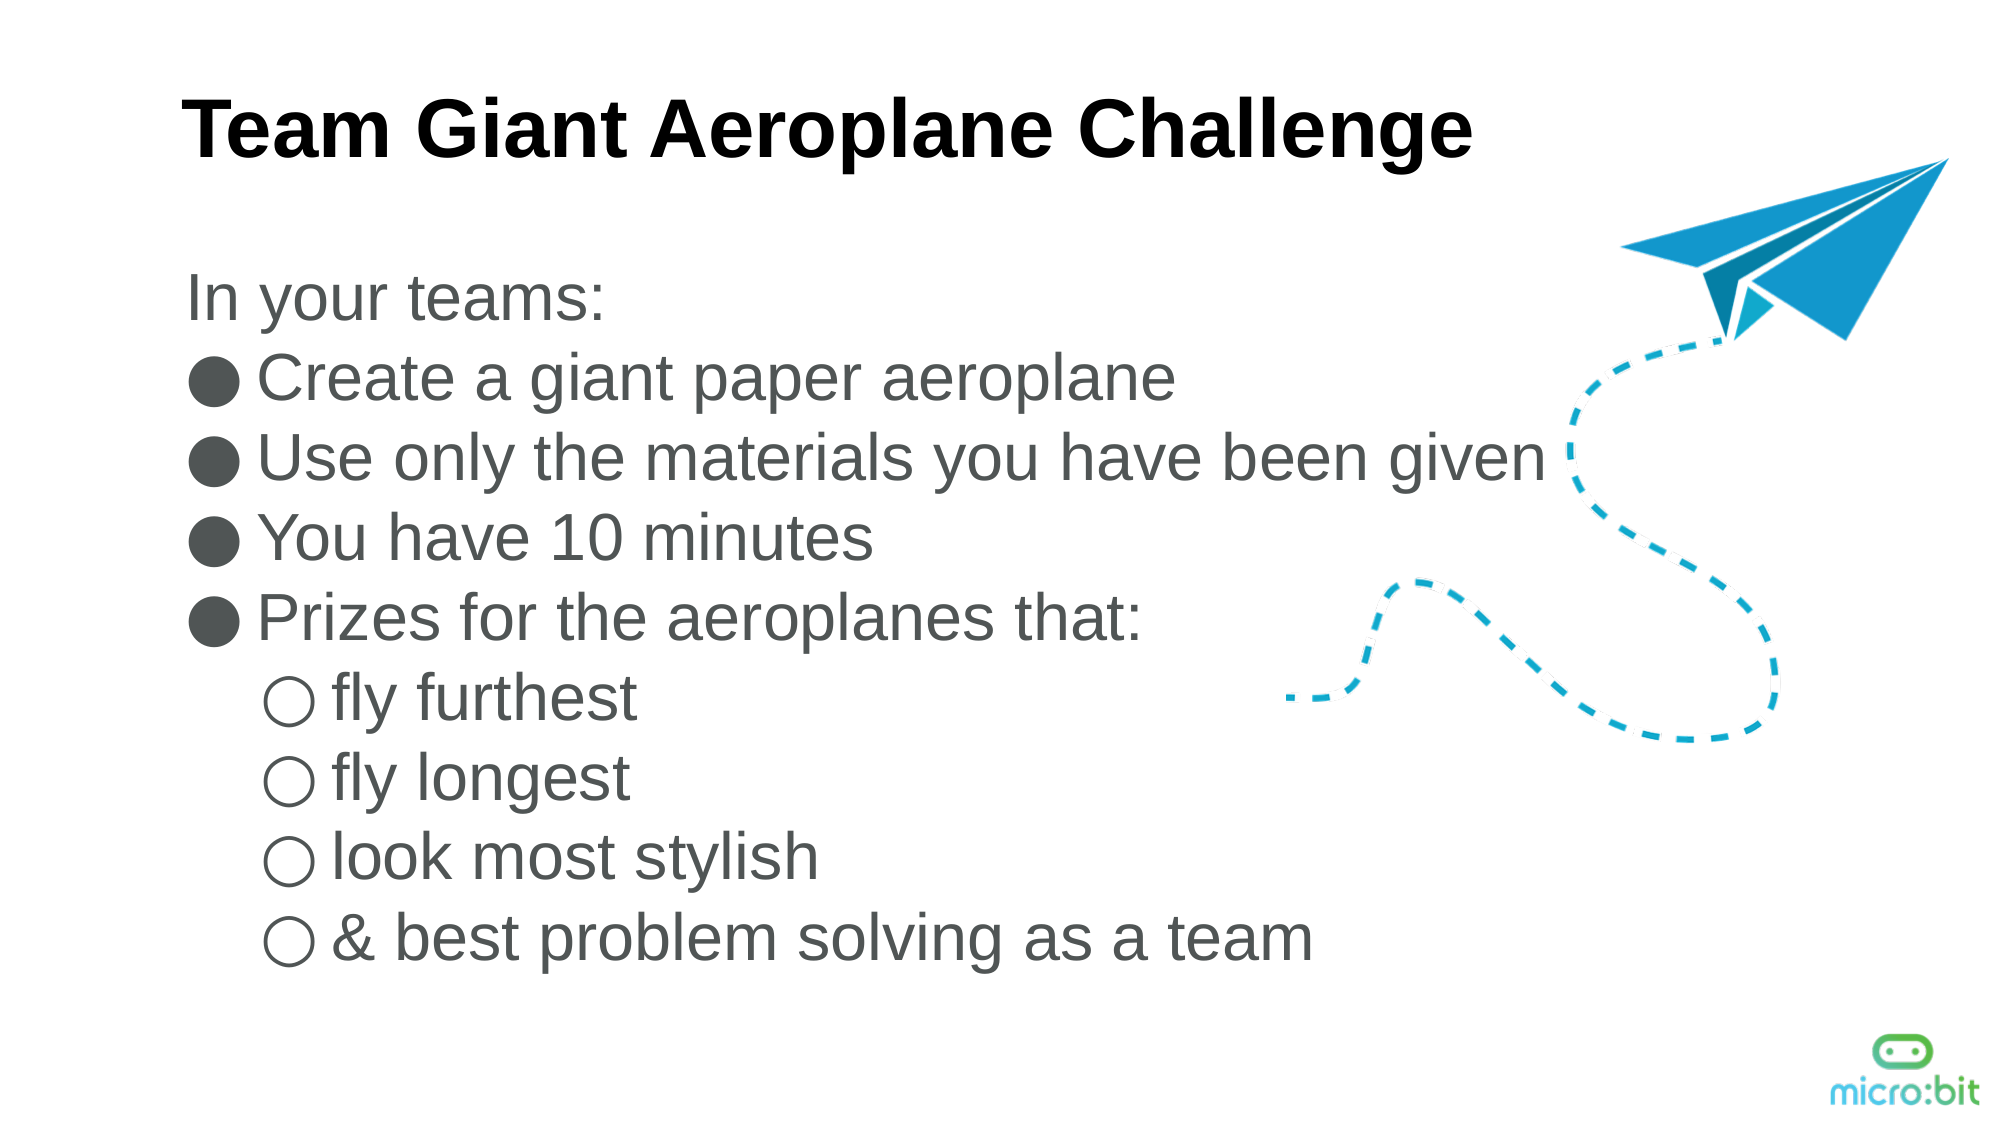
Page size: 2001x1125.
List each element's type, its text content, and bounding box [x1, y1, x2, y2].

text_box Team Giant Aeroplane Challenge In your teams: Create a giant paper aeroplane Use only the materials you have been given You have 10 minutes Prizes for the aeroplanes that: fly furthest fly longest look most stylish & best problem solving as a team [166, 60, 1918, 884]
picture [1830, 1029, 1980, 1106]
picture [1286, 158, 1949, 744]
